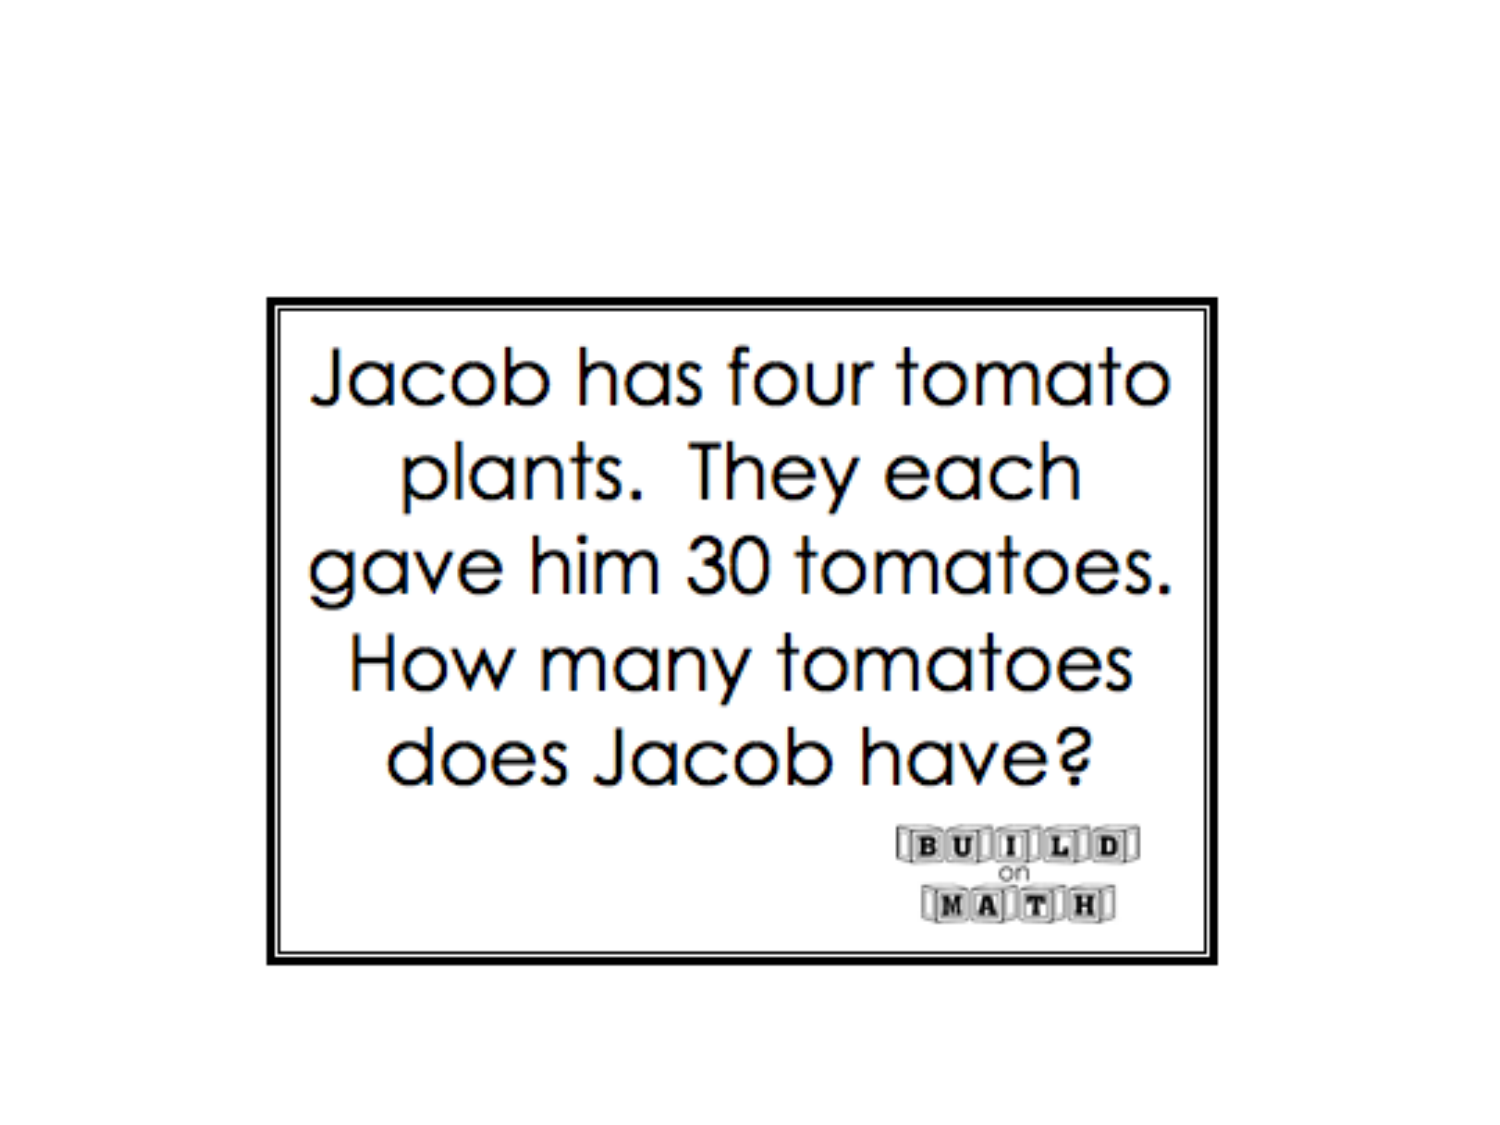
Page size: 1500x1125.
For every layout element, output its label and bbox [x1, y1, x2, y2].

list [74, 262, 1426, 1006]
